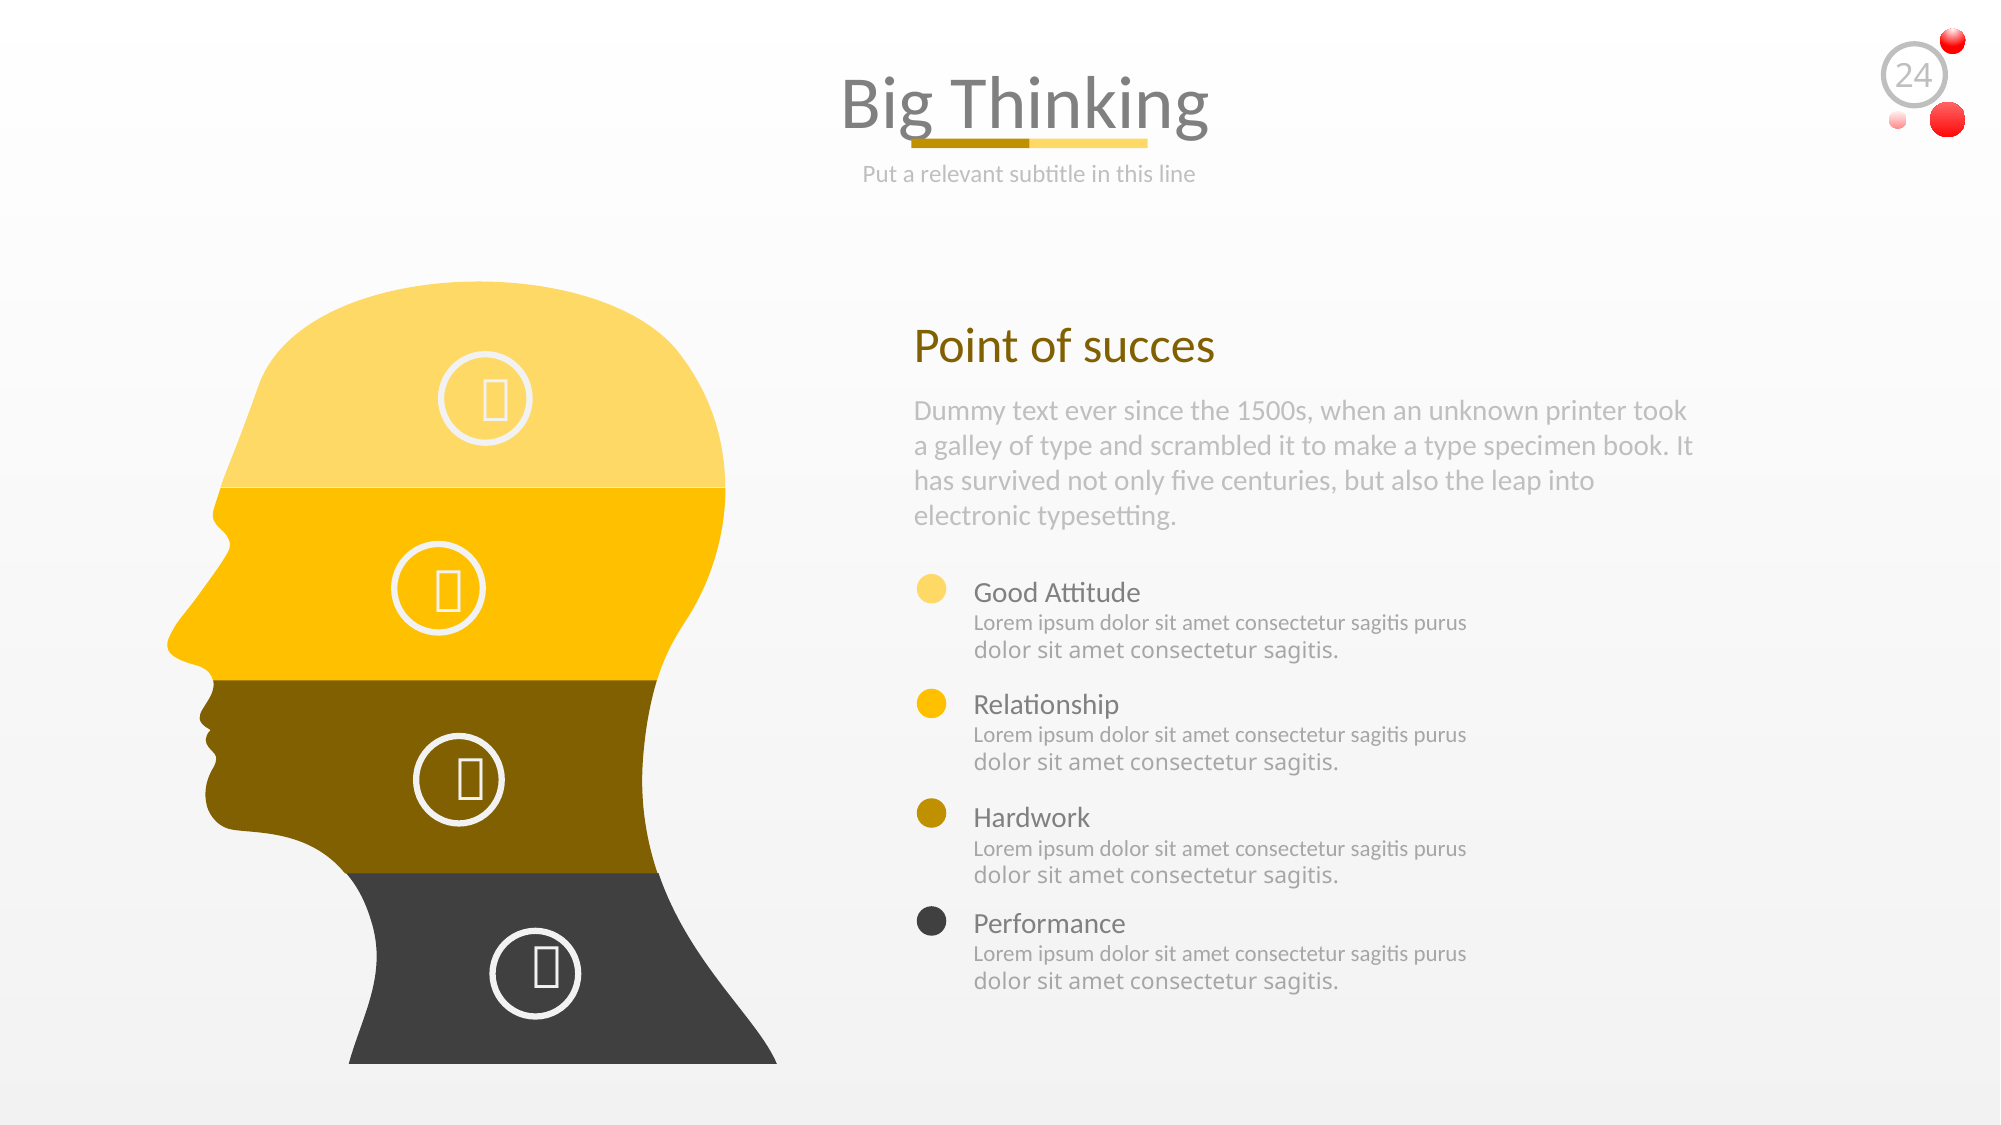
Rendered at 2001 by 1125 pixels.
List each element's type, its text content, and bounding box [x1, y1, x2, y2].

text_box [167, 488, 726, 681]
text_box Performance Lorem ipsum dolor sit amet consectetur sagitis purus dolor sit amet consectetur sagitis. [958, 868, 1522, 1029]
text_box [915, 687, 948, 720]
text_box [416, 734, 502, 824]
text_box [1876, 28, 1966, 138]
text_box Good Attitude Lorem ipsum dolor sit amet consectetur sagitis purus dolor sit amet consectetur sagitis. [958, 552, 1522, 698]
text_box [346, 873, 777, 1064]
text_box Hardwork Lorem ipsum dolor sit amet consectetur sagitis purus dolor sit amet consectetur sagitis. [958, 762, 1515, 924]
text_box [199, 680, 658, 874]
text_box [915, 797, 948, 829]
text_box [220, 281, 726, 488]
text_box [915, 905, 948, 937]
text_box [915, 572, 948, 605]
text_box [440, 354, 530, 443]
text_box Point of succes Dummy text ever since the 1500s, when an unknown printer took a galley of type and scrambled it to make a type specimen book. It has survived not only five centuries, but also the leap into electronic typesetting. [898, 305, 1713, 552]
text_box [492, 923, 579, 1017]
text_box Relationship Lorem ipsum dolor sit amet consectetur sagitis purus dolor sit amet consectetur sagitis. [958, 698, 1522, 792]
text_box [911, 138, 1148, 149]
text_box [394, 543, 483, 633]
text_box Big Thinking [597, 1, 1454, 152]
text_box Put a relevant subtitle in this line [792, 142, 1267, 202]
